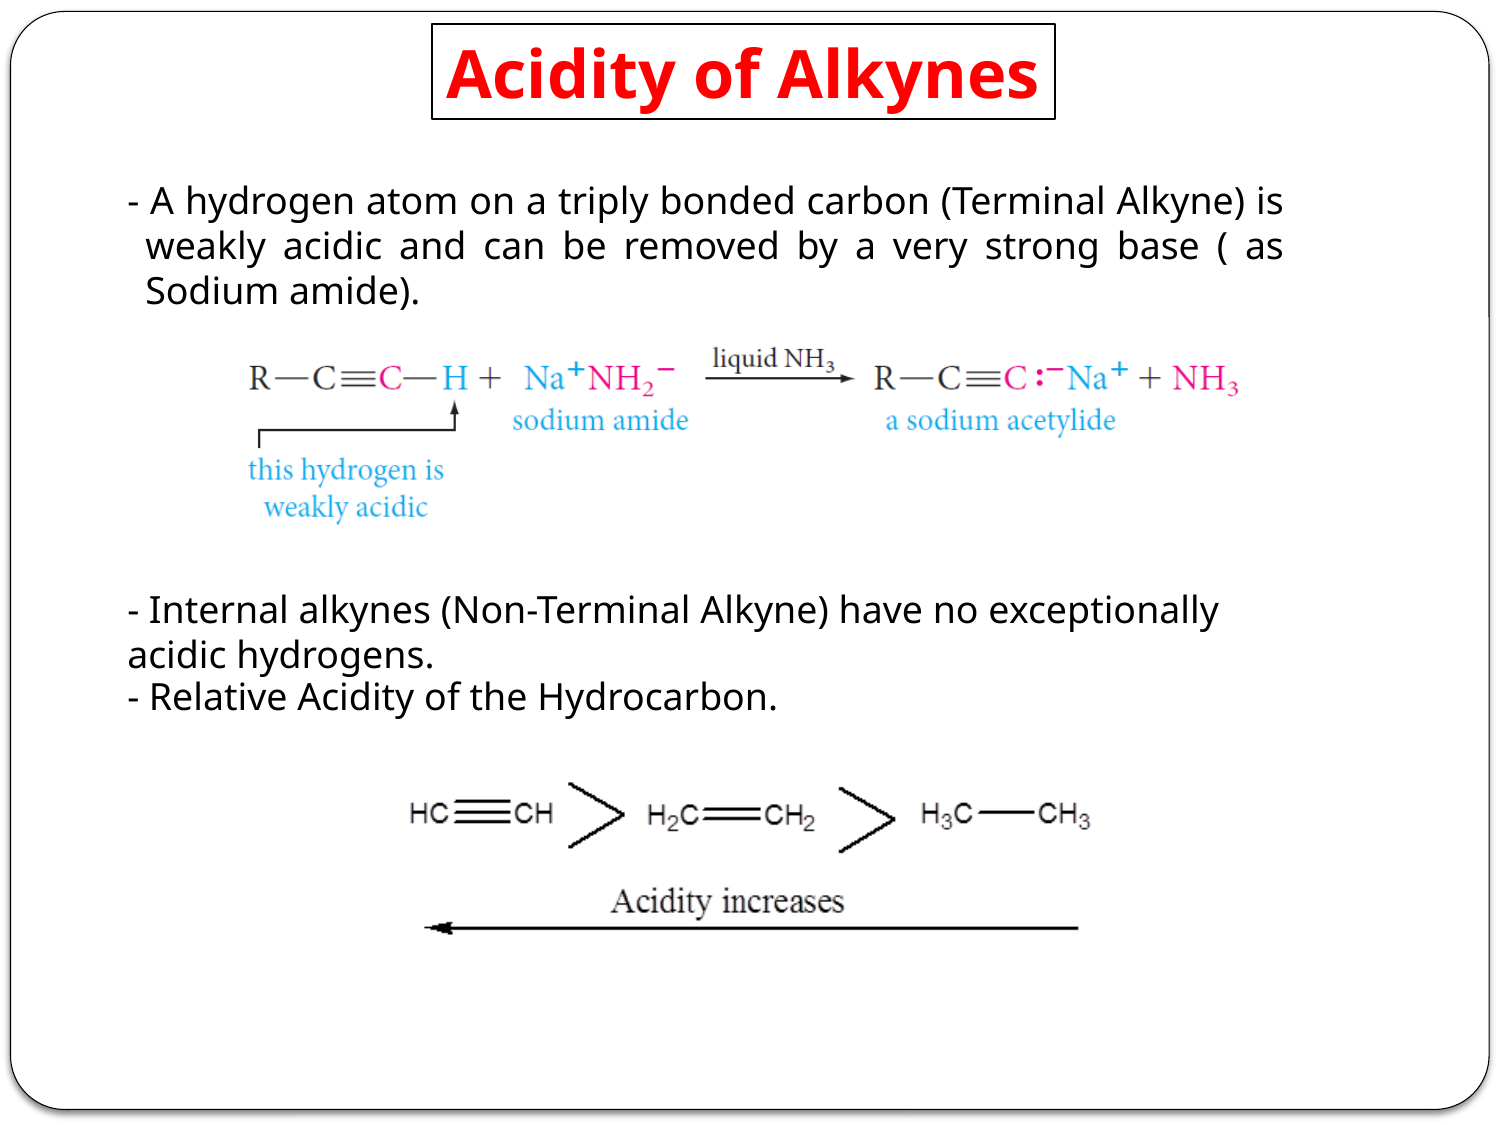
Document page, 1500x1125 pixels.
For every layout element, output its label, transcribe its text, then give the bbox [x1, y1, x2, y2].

text_box - Relative Acidity of the Hydrocarbon. [112, 665, 1288, 726]
picture [409, 777, 1091, 938]
text_box - A hydrogen atom on a triply bonded carbon (Terminal Alkyne) is weakly acidic and can be removed by a very strong base ( as Sodium amide). [112, 169, 1300, 319]
text_box Acidity of Alkynes [431, 23, 1056, 120]
text_box - Internal alkynes (Non-Terminal Alkyne) have no exceptionally acidic hydrogens. [112, 578, 1288, 665]
picture [241, 341, 1246, 526]
